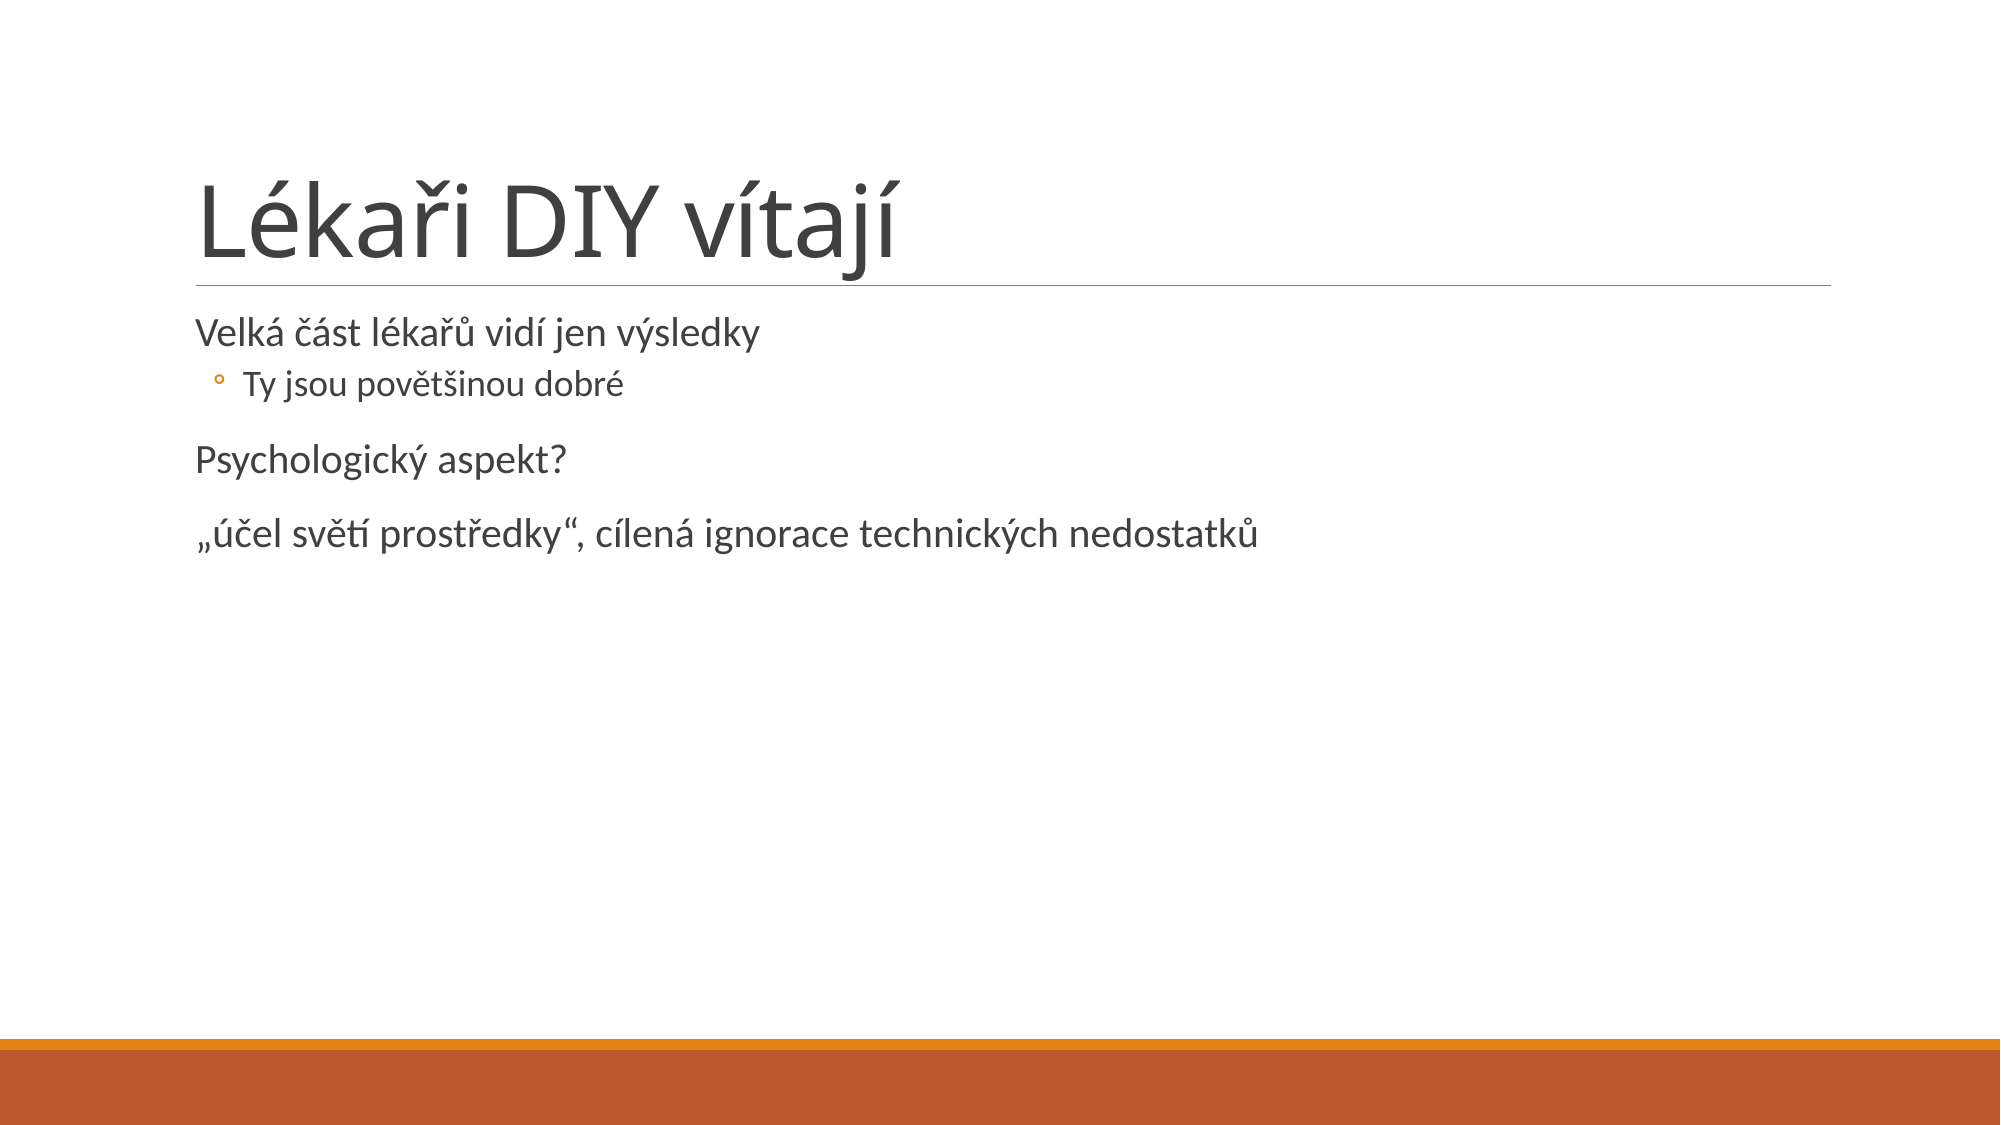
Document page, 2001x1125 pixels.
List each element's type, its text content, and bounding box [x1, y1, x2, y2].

list Velká část lékařů vidí jen výsledky Ty jsou povětšinou dobré Psychologický aspekt? „účel světí prostředky“, cílená ignorace technických nedostatků [180, 302, 1830, 963]
title Lékaři DIY vítají [180, 47, 1830, 285]
